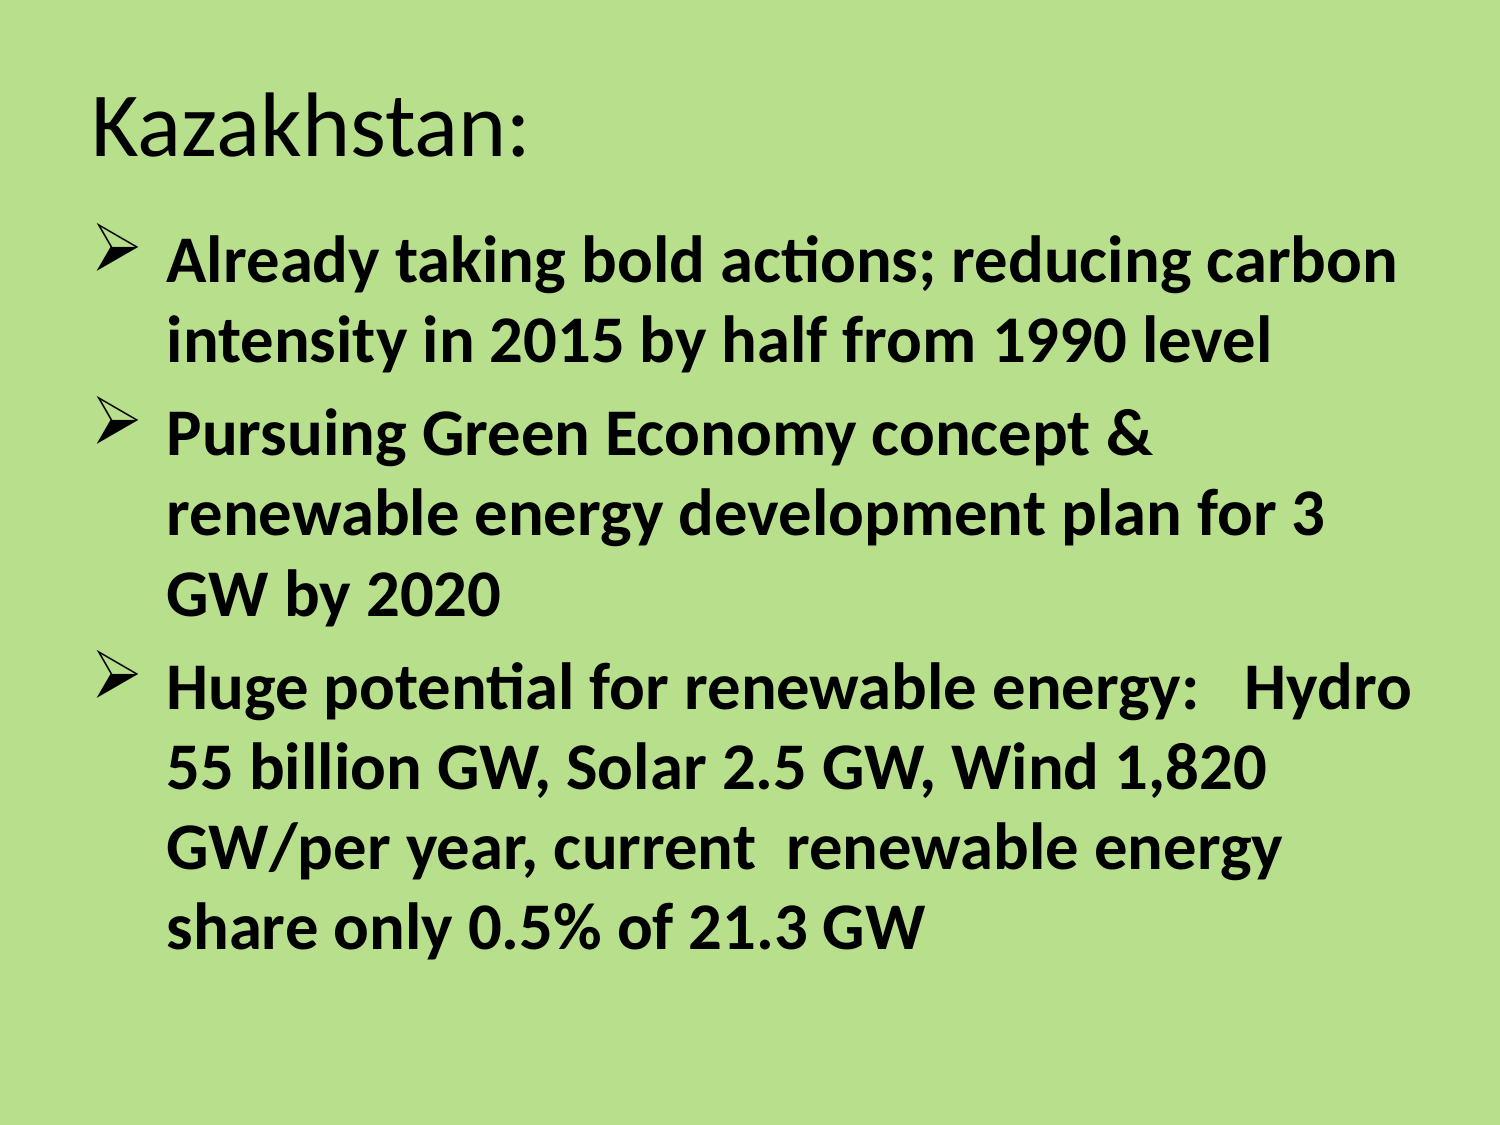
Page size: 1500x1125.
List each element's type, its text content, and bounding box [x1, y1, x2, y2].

title Kazakhstan: [76, 30, 1483, 209]
subtitle Already taking bold actions; reducing carbon intensity in 2015 by half from 1990 level Pursuing Green Economy concept & renewable energy development plan for 3 GW by 2020 Huge potential for renewable energy: Hydro 55 billion GW, Solar 2.5 GW, Wind 1,820 GW/per year, current renewable energy share only 0.5% of 21.3 GW [76, 208, 1459, 1106]
